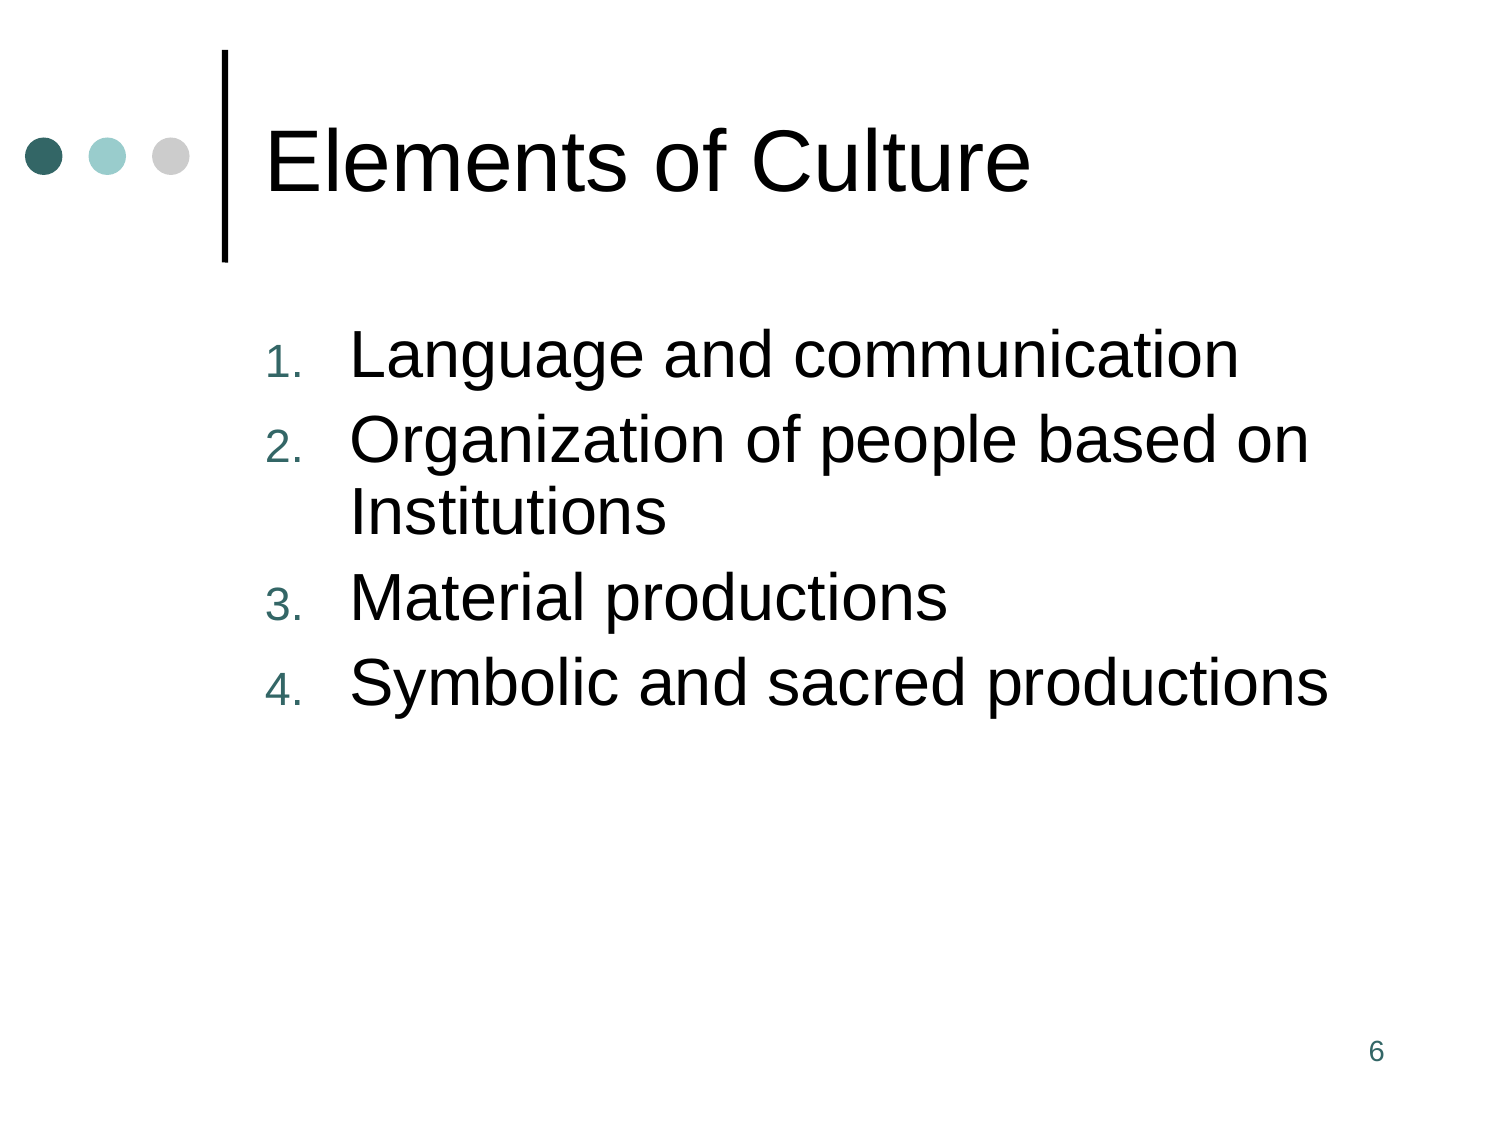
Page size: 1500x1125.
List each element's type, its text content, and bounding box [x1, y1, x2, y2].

title Elements of Culture [249, 31, 1400, 282]
slide_number 6 [1187, 1025, 1400, 1100]
list Language and communication Organization of people based on Institutions Material productions Symbolic and sacred productions [249, 312, 1400, 988]
